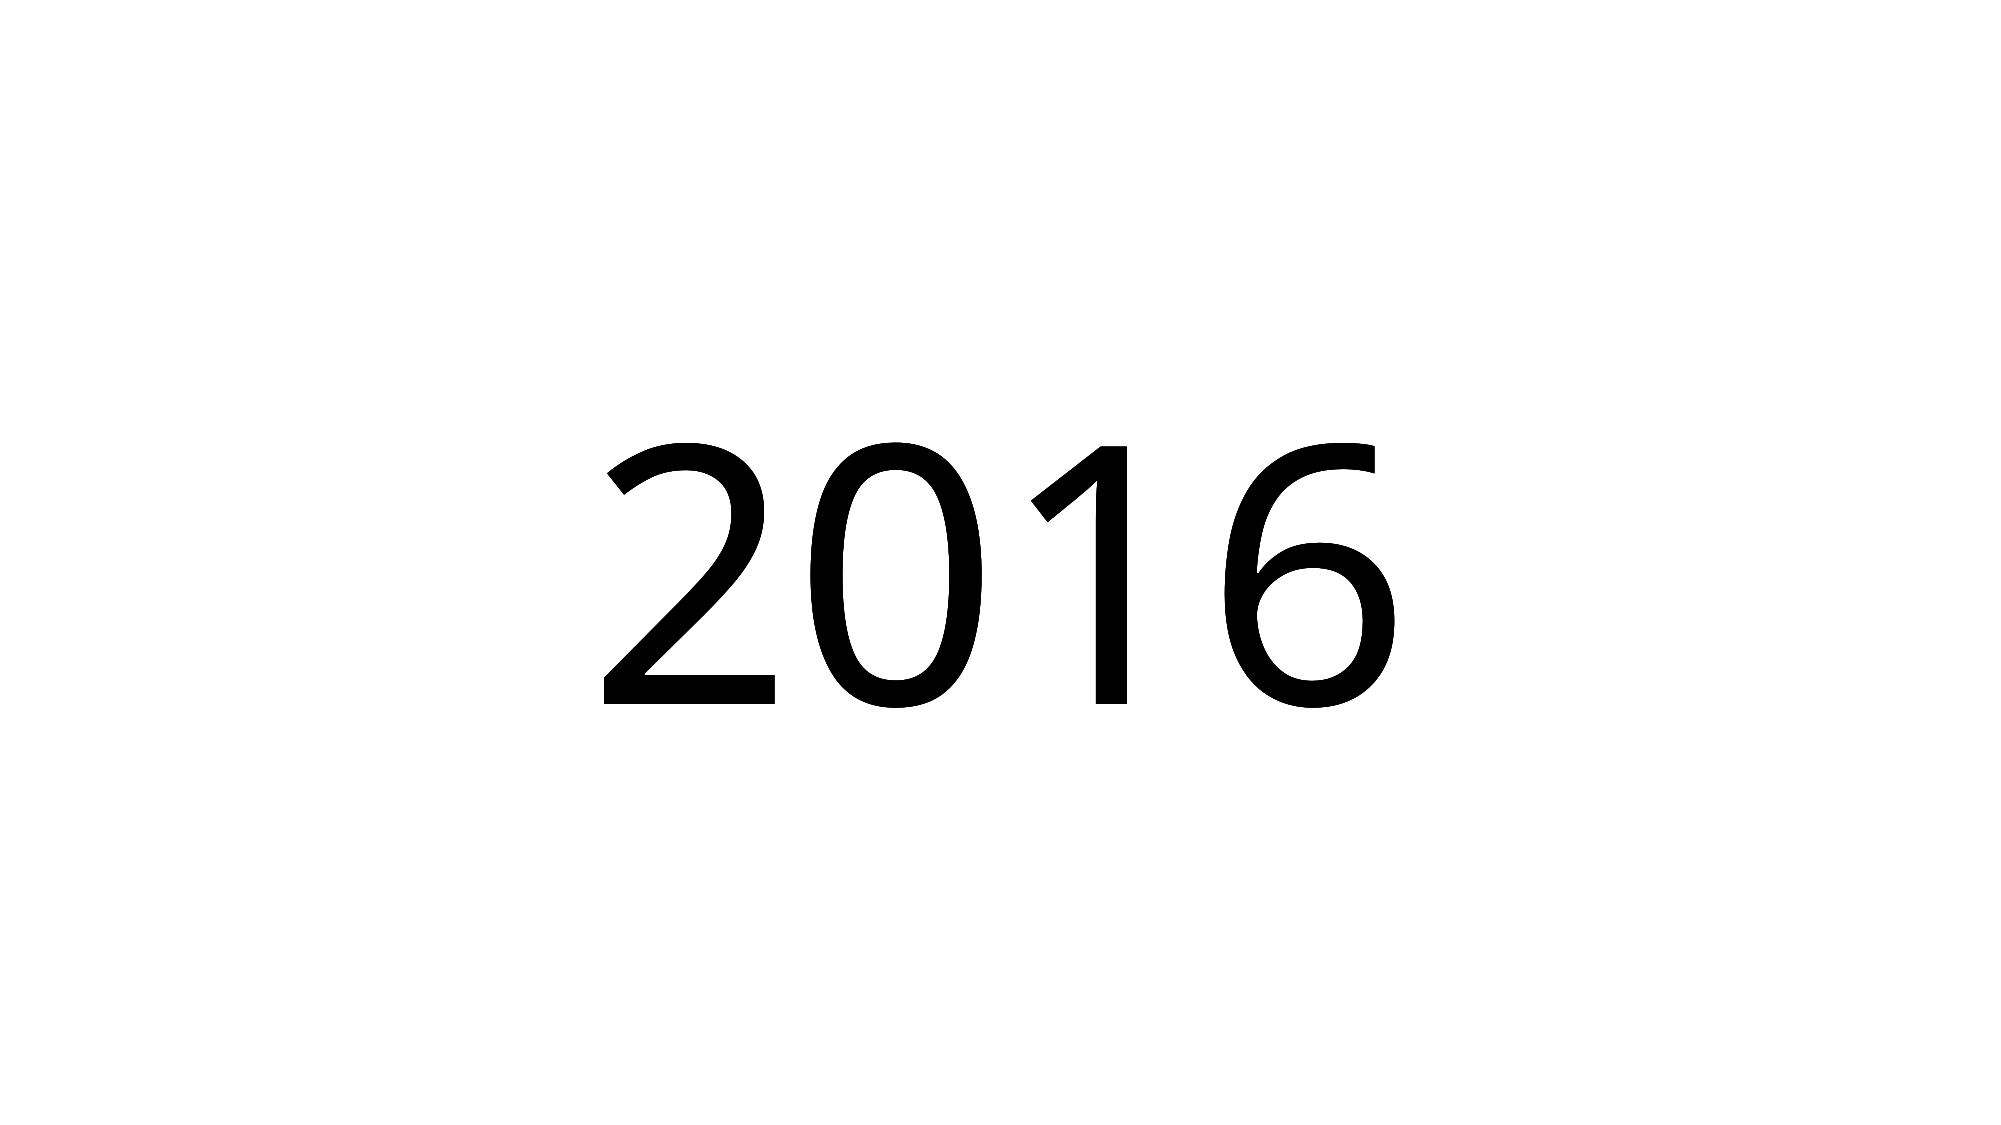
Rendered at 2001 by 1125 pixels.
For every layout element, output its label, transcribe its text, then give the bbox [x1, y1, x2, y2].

text_box 2016 [493, 336, 1507, 784]
